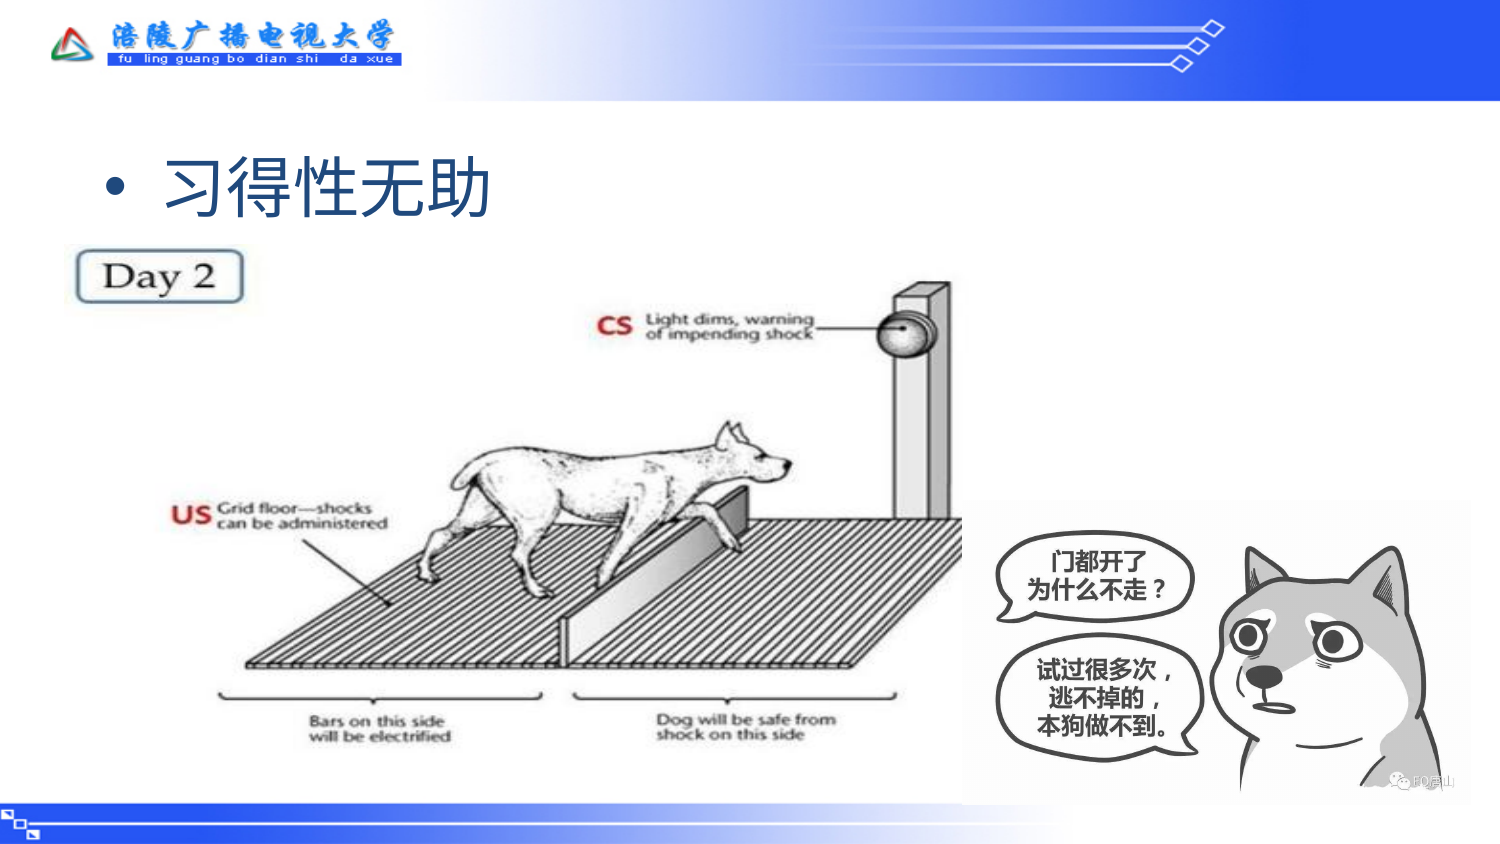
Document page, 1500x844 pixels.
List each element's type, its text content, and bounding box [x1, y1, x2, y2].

picture [0, 0, 1500, 844]
list 习得性无助 [88, 138, 1439, 499]
